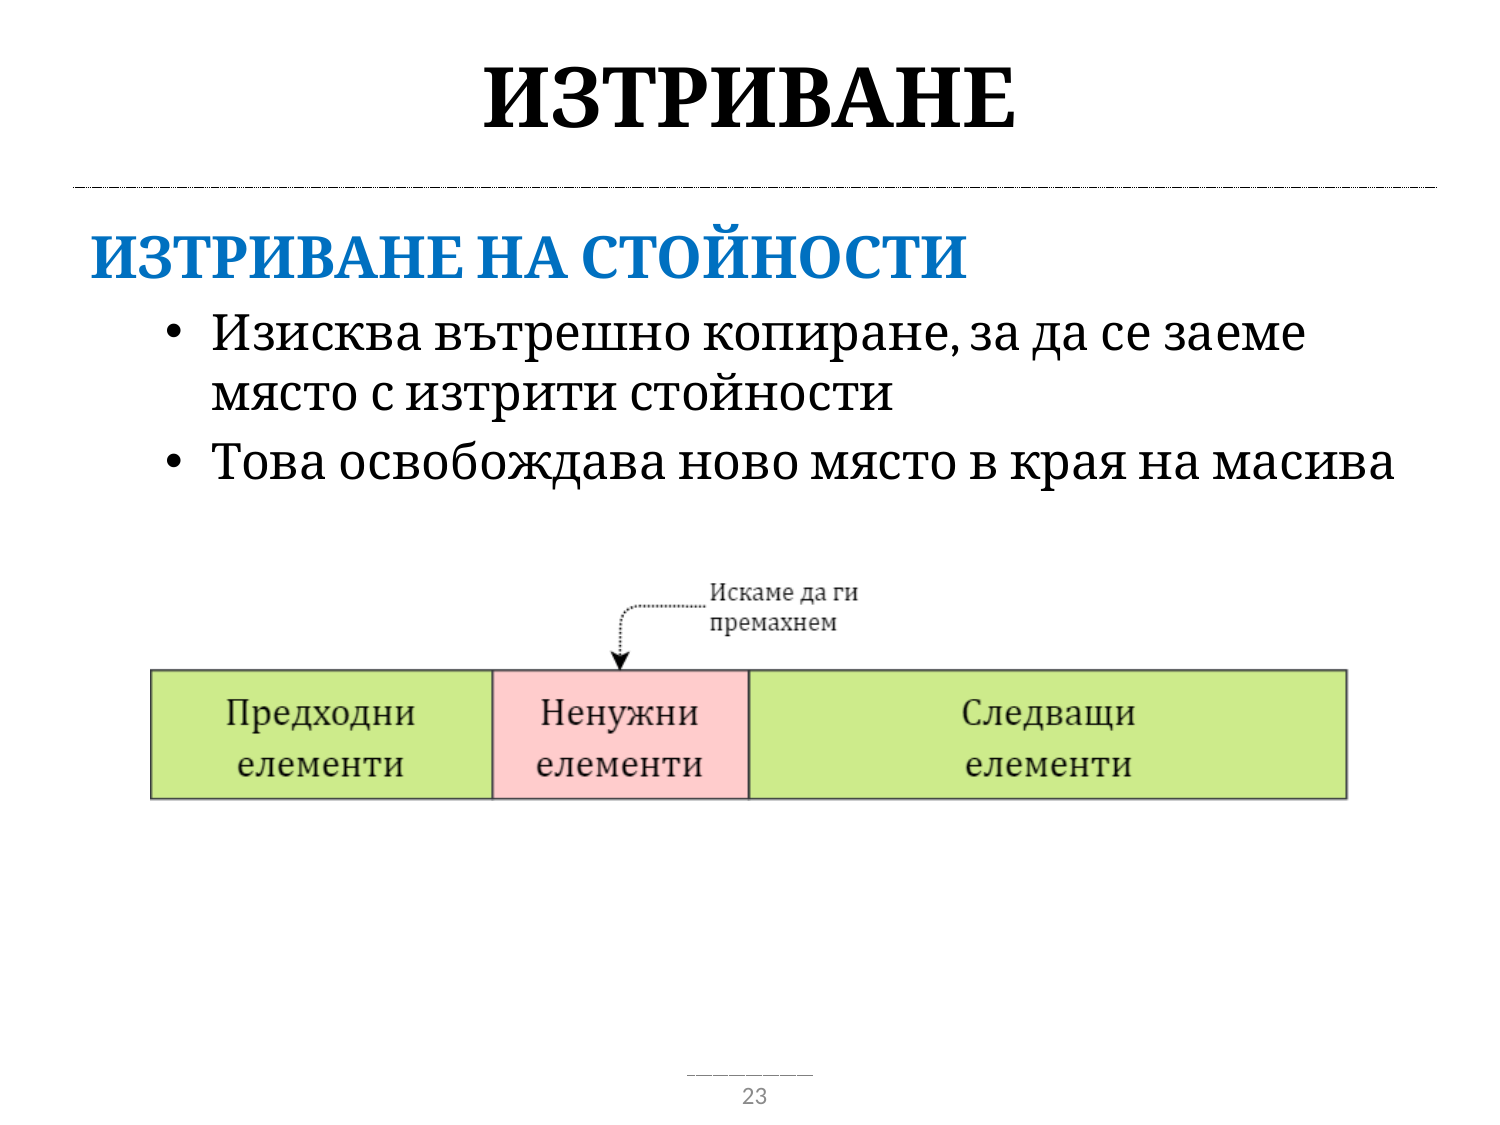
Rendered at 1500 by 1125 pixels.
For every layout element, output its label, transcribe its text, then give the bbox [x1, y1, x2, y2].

slide_number 23 [579, 1065, 930, 1125]
title Изтриване [0, 0, 1500, 188]
picture [149, 562, 1351, 801]
list Изтриване на стойности Изисква вътрешно копиране, за да се заеме място с изтрити стойности Това освобождава ново място в края на масива [75, 212, 1450, 1063]
